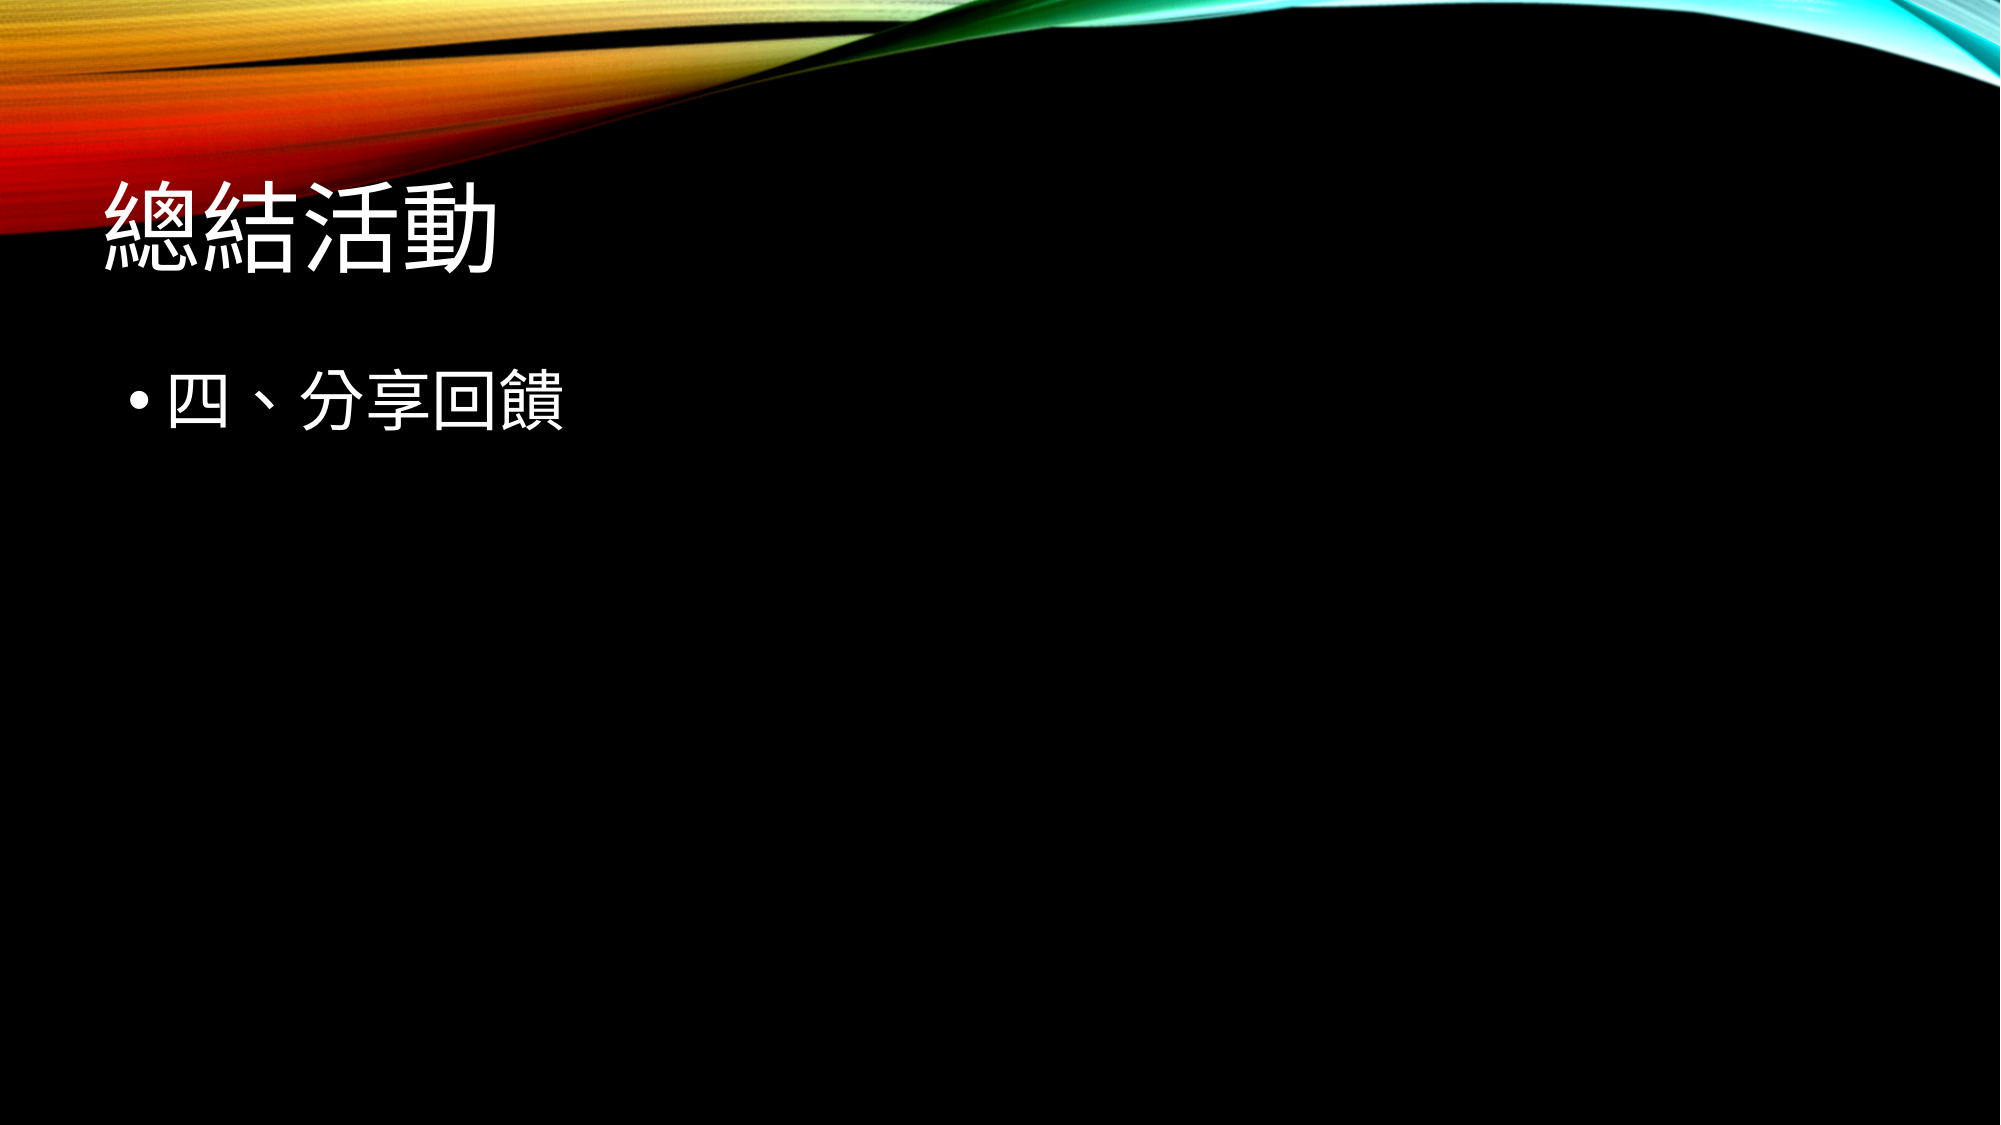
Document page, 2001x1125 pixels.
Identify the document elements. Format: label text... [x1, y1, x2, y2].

title 總結活動 [86, 126, 1499, 339]
picture [0, 0, 2000, 237]
list 四、分享回饋 [112, 360, 1888, 1021]
